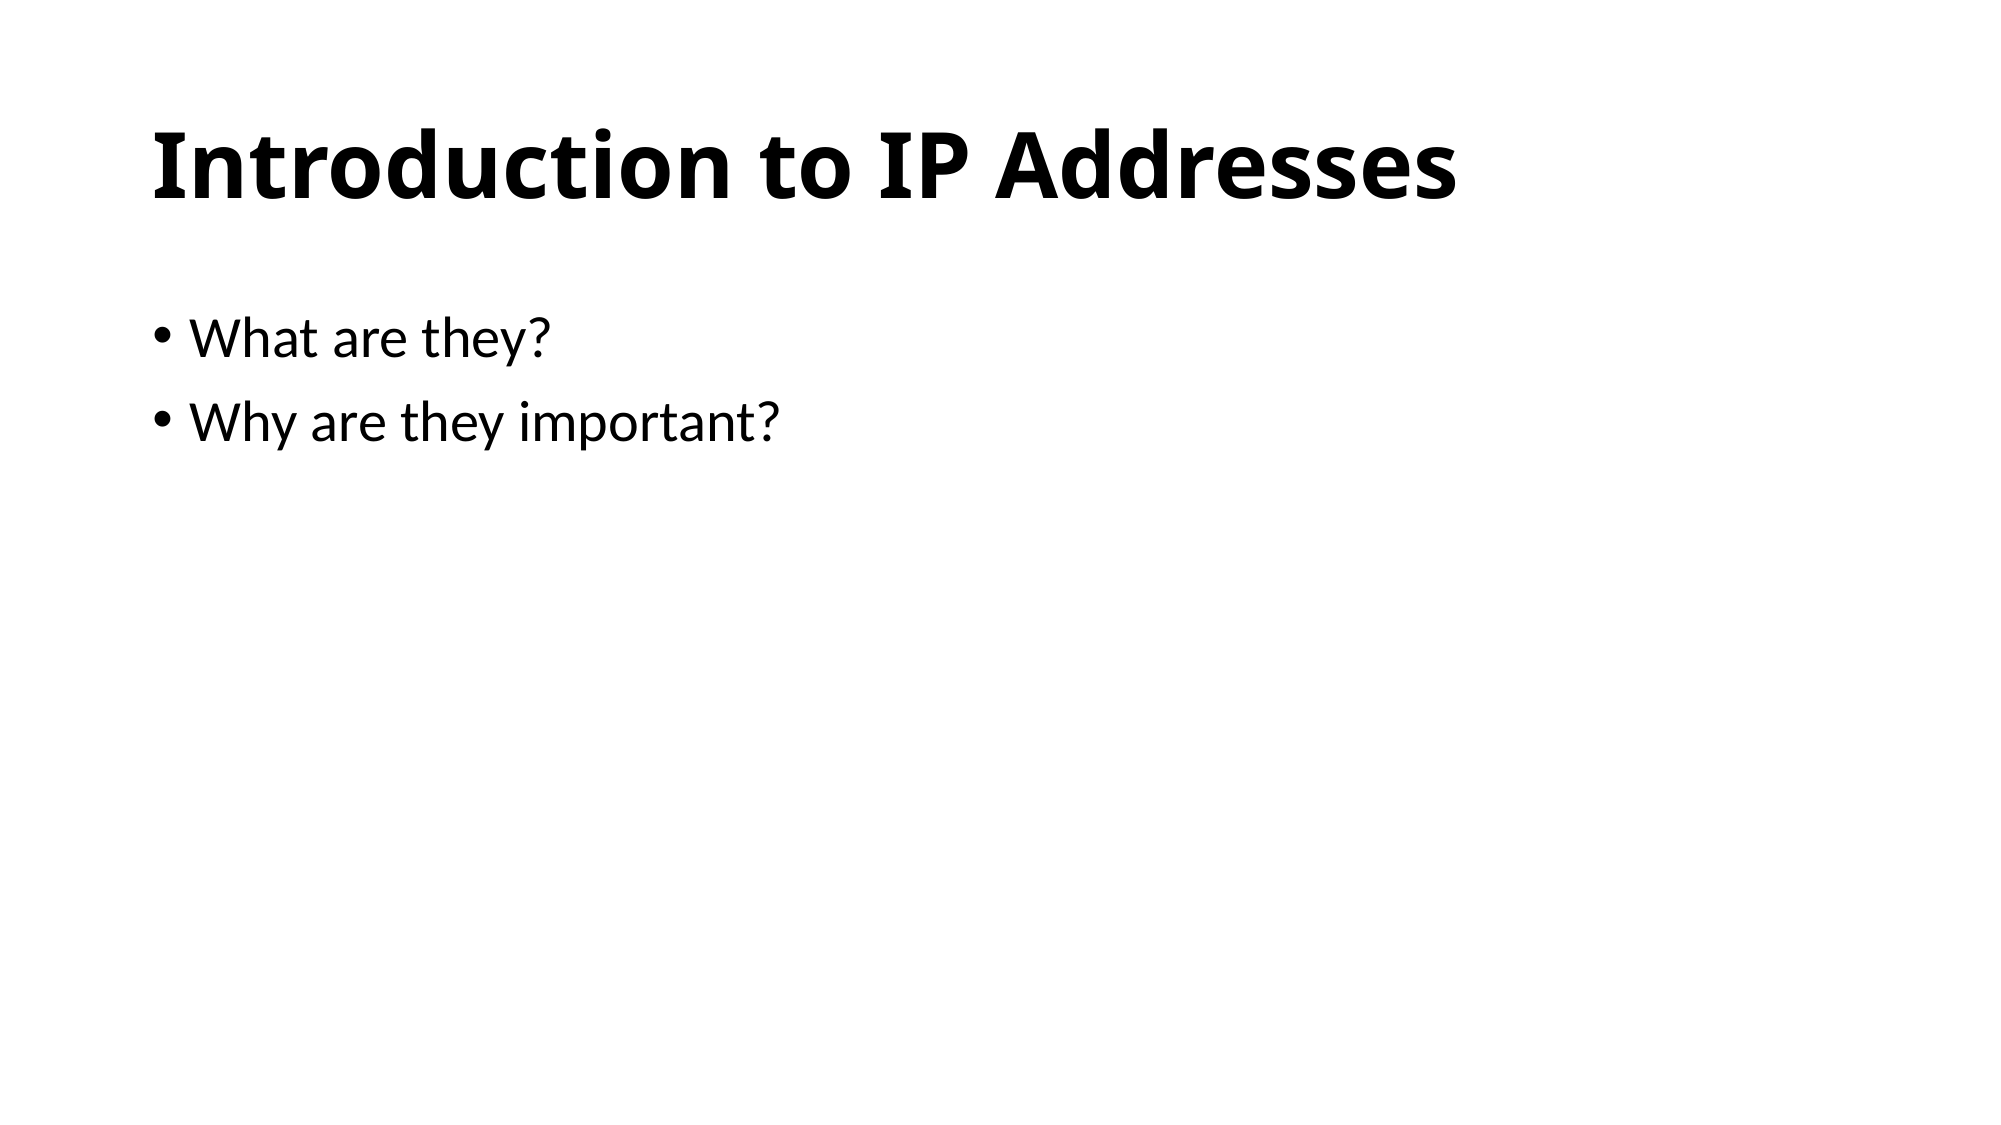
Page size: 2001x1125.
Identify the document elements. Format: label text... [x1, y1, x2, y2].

title Introduction to IP Addresses [137, 59, 1863, 278]
list What are they? Why are they important? [137, 299, 1863, 1014]
